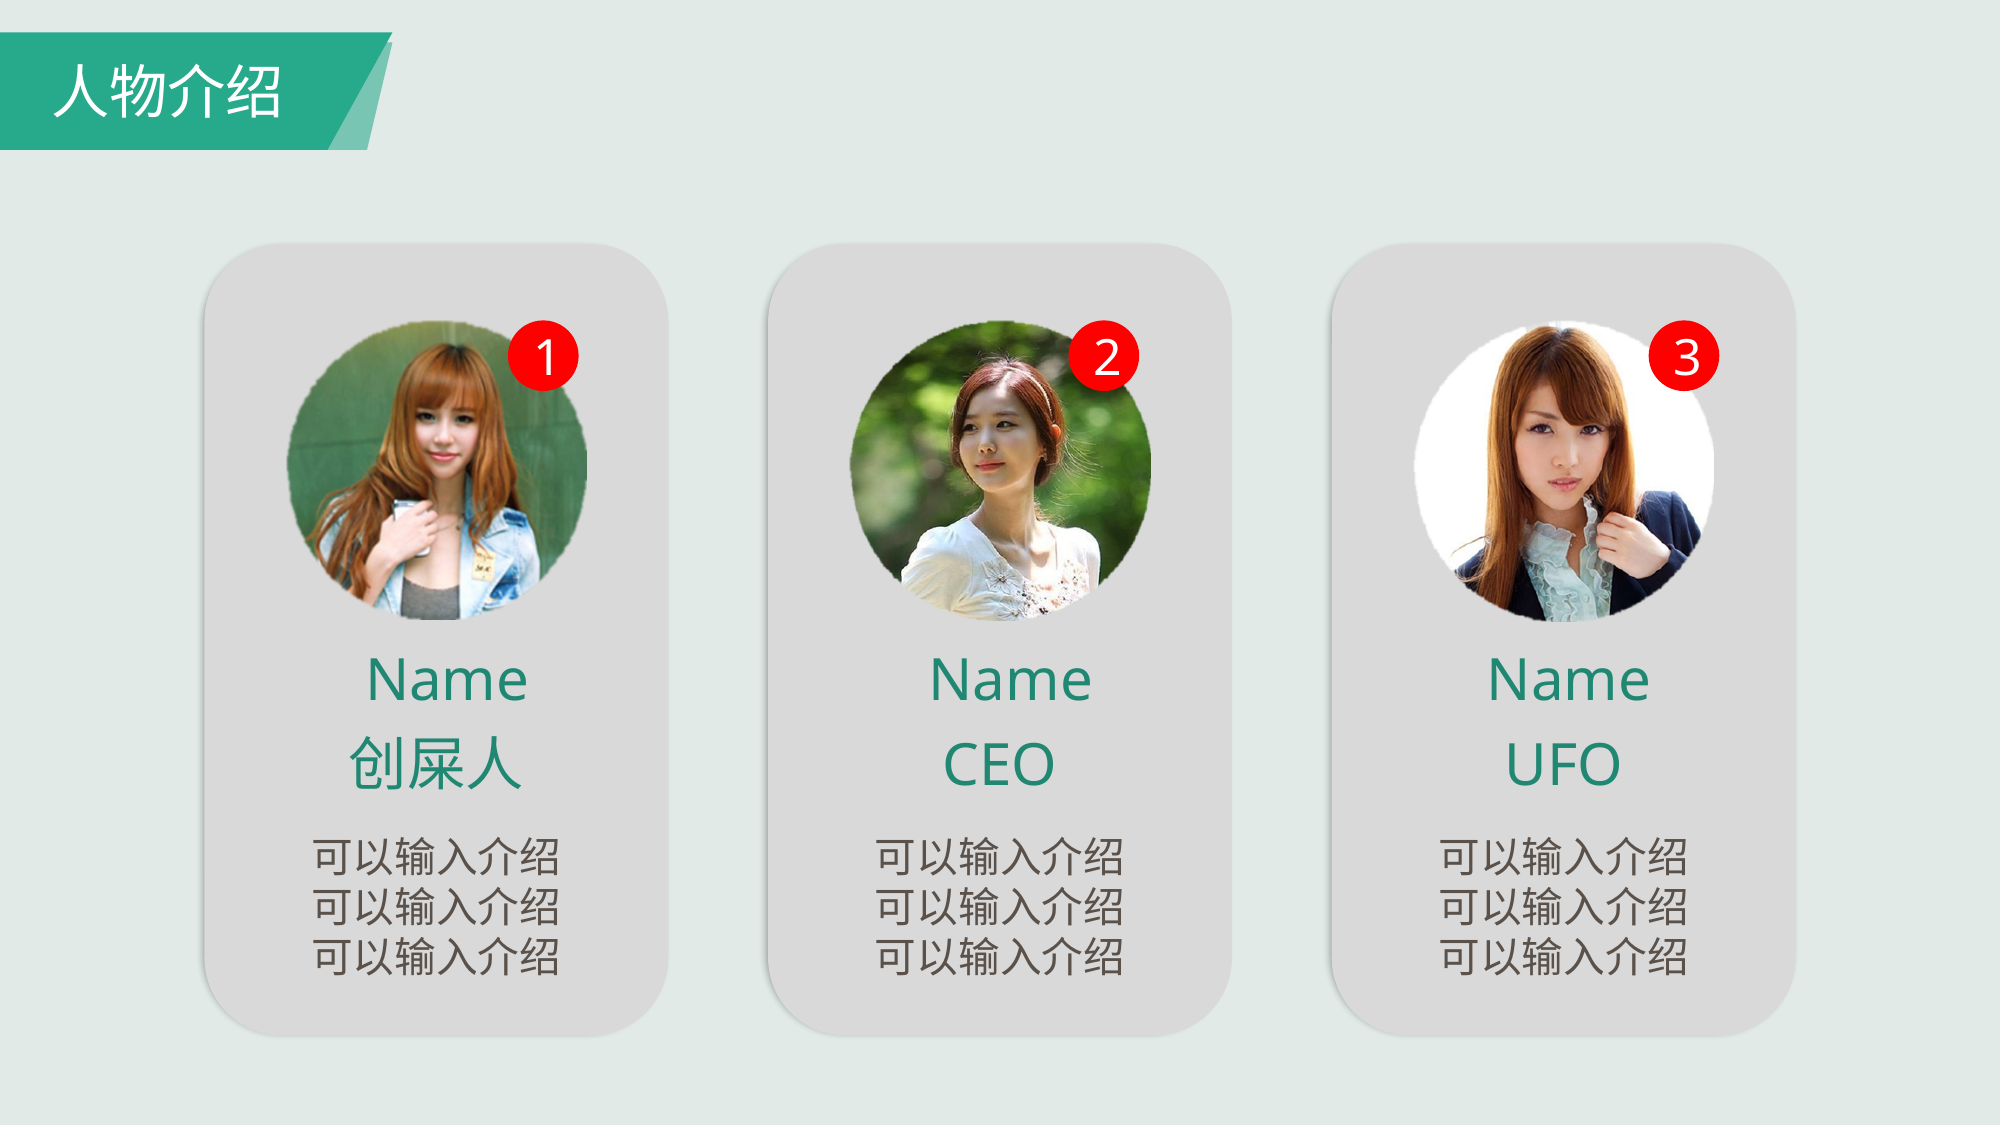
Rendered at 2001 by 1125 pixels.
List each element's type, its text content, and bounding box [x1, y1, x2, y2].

text_box 人物介绍 [0, 48, 338, 133]
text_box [204, 243, 1796, 1036]
text_box [0, 31, 395, 151]
text_box [329, 41, 394, 151]
